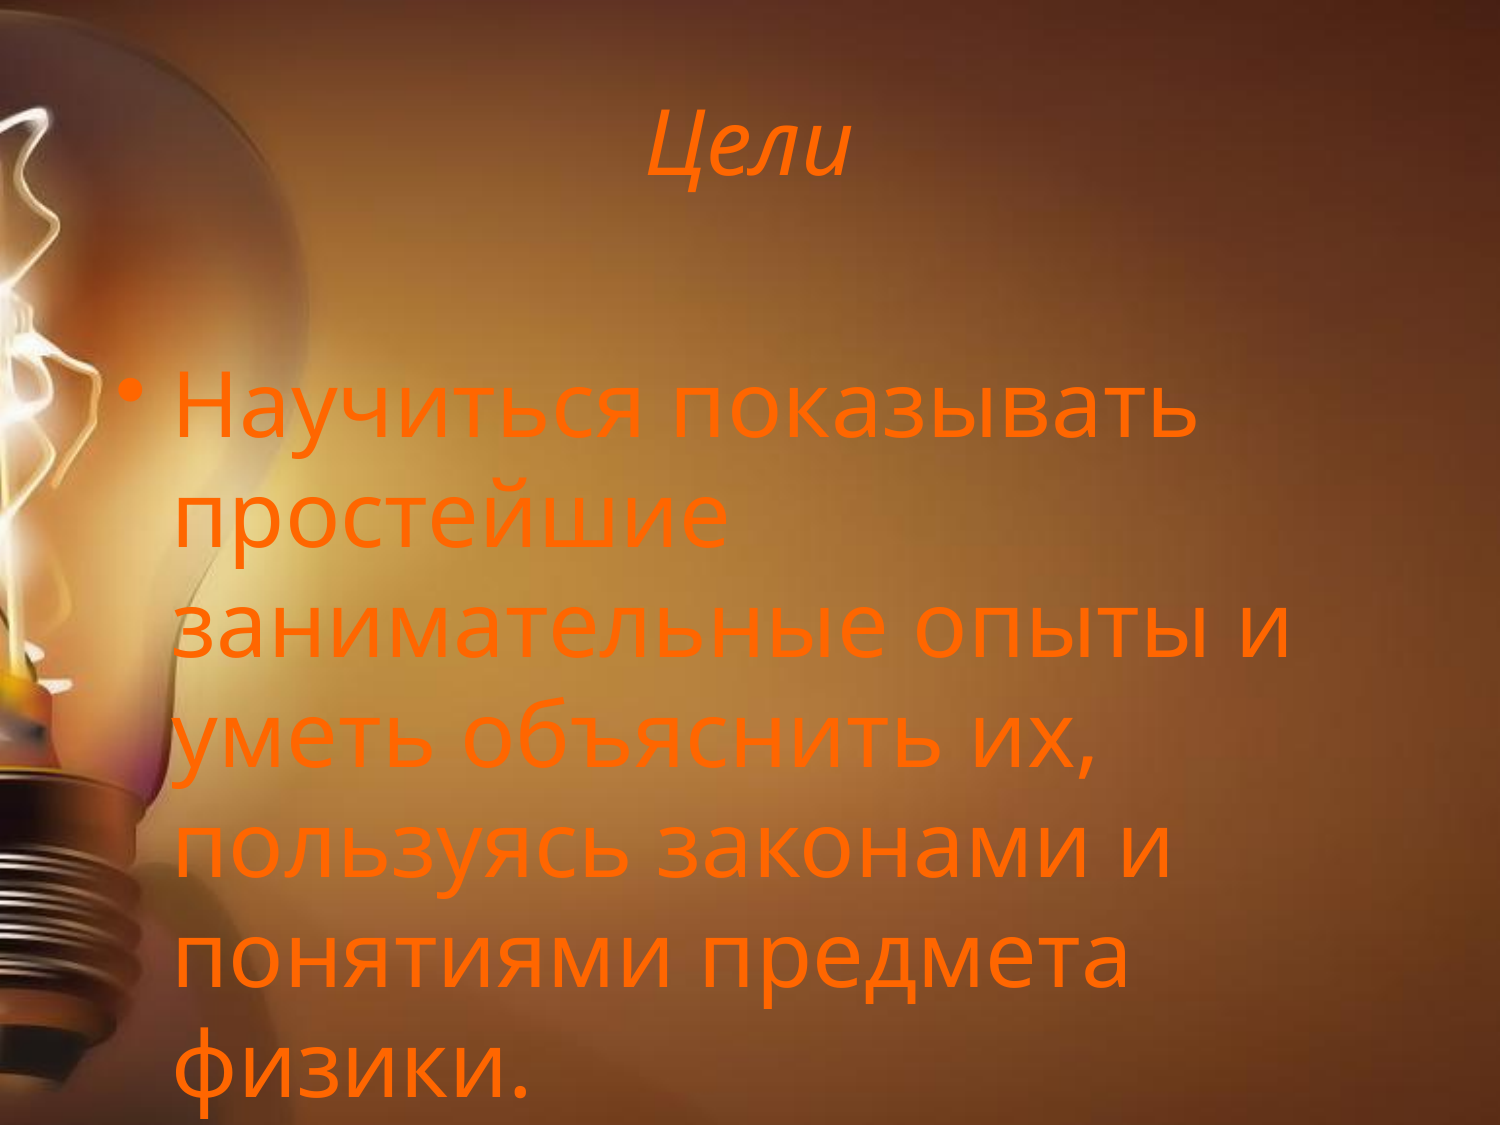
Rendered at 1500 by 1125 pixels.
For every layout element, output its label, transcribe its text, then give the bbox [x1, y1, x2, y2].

picture [0, 0, 1500, 1125]
title Цели [74, 44, 1426, 233]
list Научиться показывать простейшие занимательные опыты и уметь объяснить их, пользуясь законами и понятиями предмета физики. [100, 337, 1451, 946]
